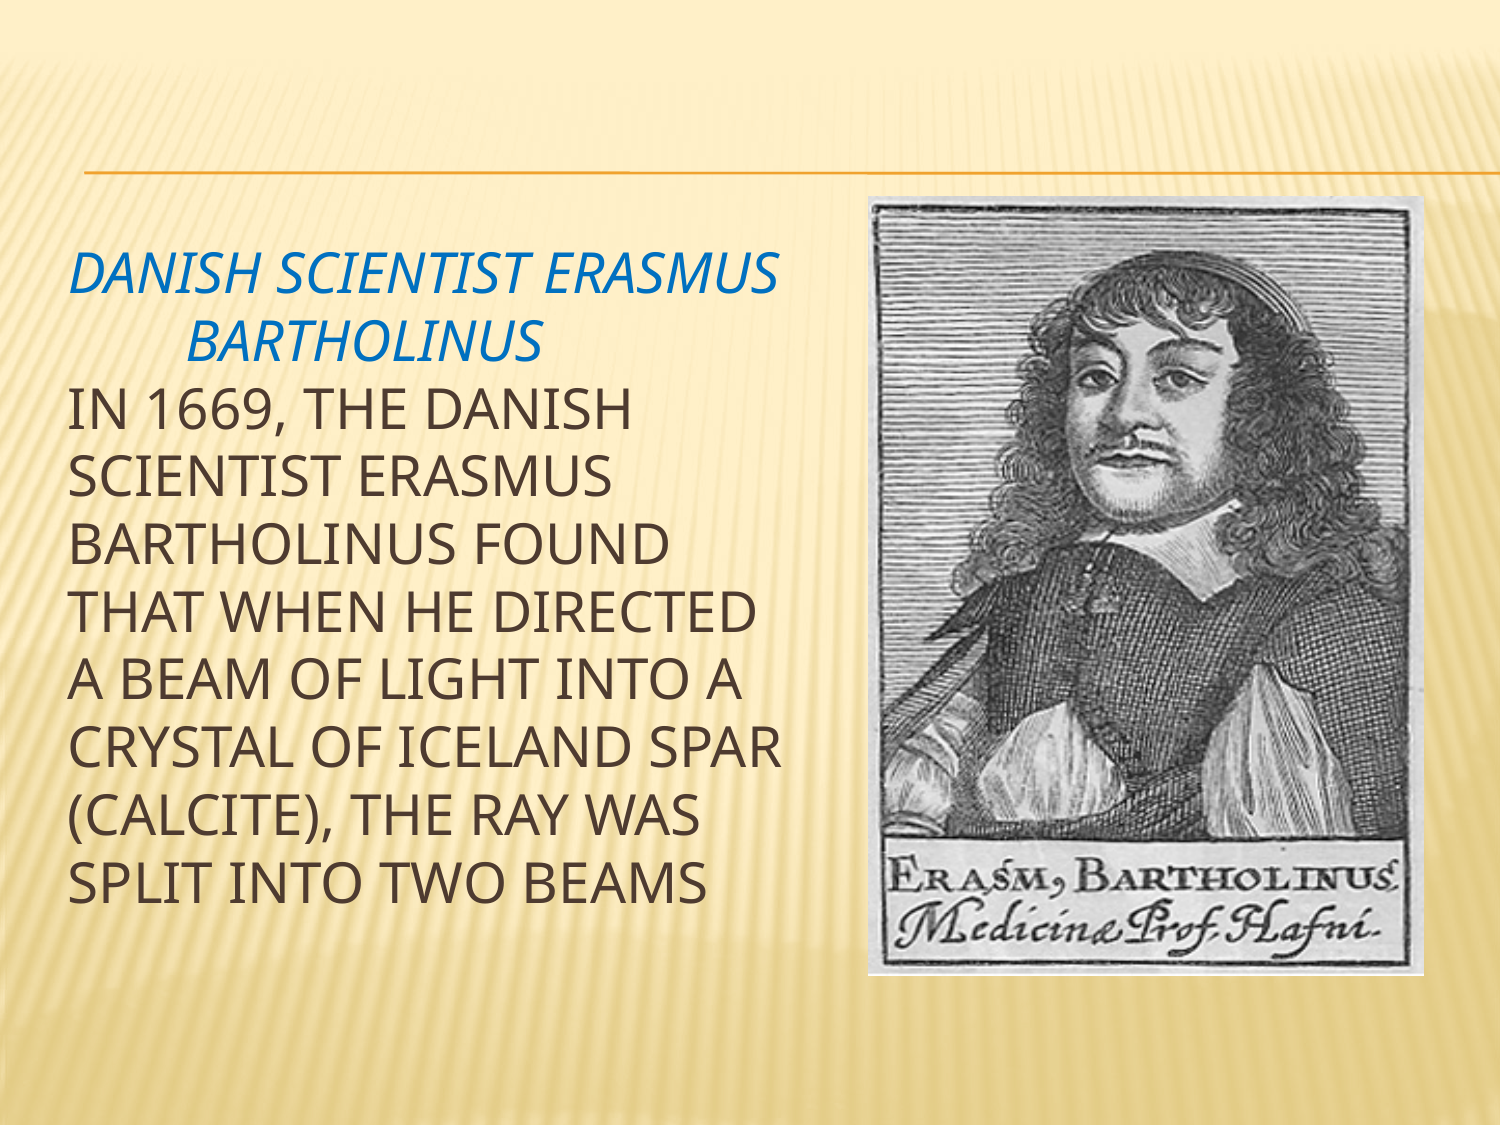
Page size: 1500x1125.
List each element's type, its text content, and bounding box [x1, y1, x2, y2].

picture [867, 195, 1424, 977]
title Danish scientist Erasmus Bartholinus In 1669, the Danish scientist Erasmus Bartholinus found that when he directed a beam of light into a crystal of Iceland spar (calcite), the ray was split into two beams [53, 160, 798, 1059]
